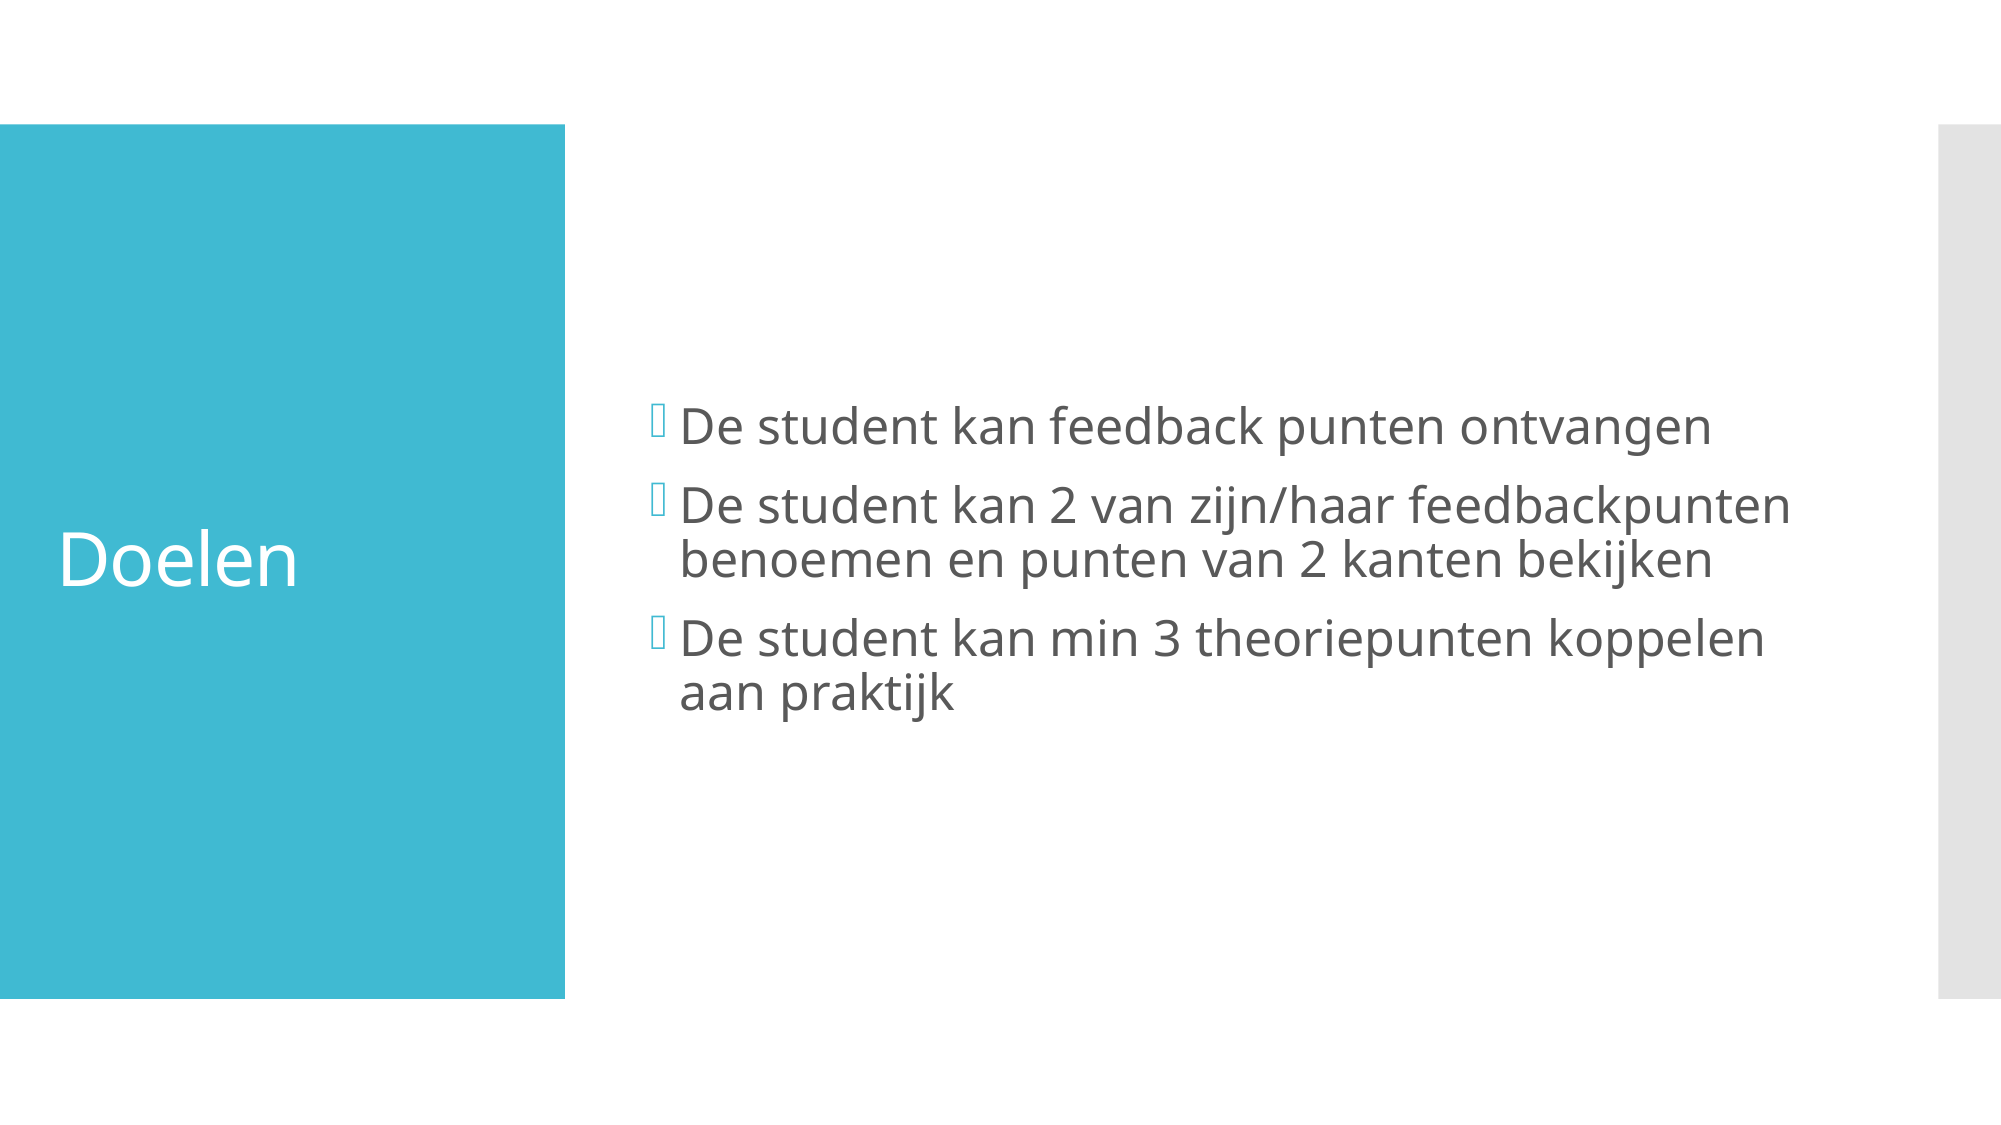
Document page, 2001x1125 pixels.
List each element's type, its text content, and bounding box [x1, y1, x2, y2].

title Doelen [41, 184, 525, 940]
list De student kan feedback punten ontvangen De student kan 2 van zijn/haar feedbackpunten benoemen en punten van 2 kanten bekijken De student kan min 3 theoriepunten koppelen aan praktijk [634, 141, 1835, 982]
